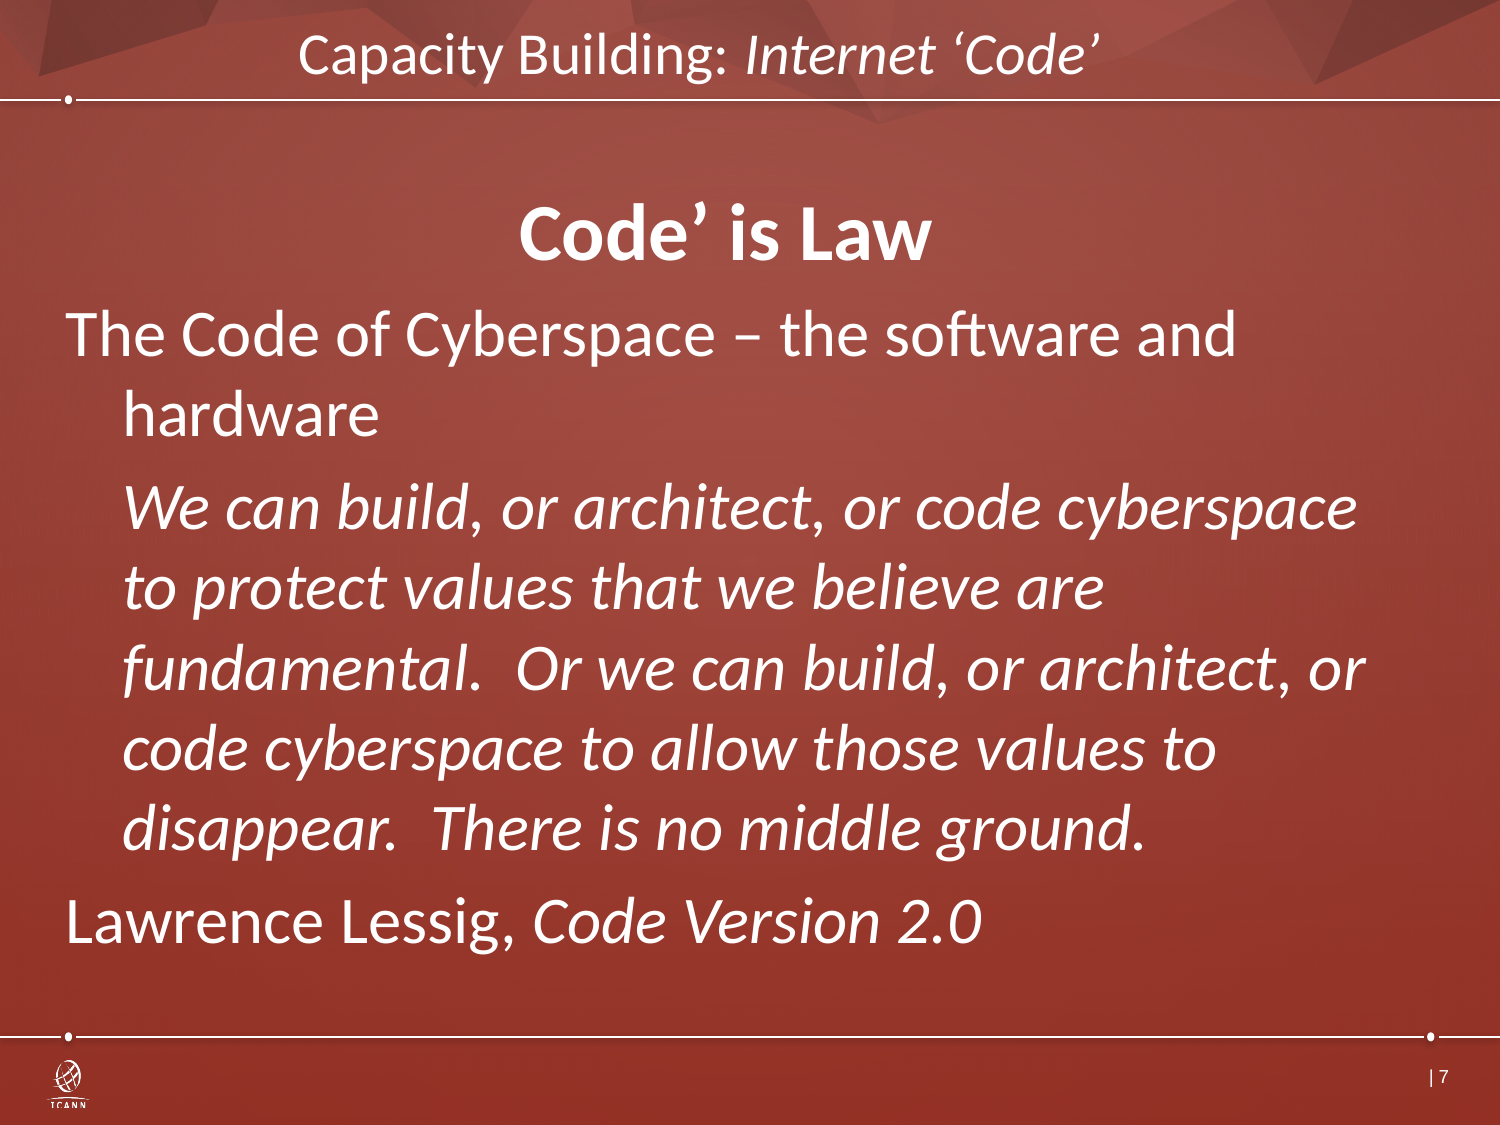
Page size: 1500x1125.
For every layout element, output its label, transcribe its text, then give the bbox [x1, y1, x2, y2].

title Capacity Building: Internet ‘Code’ [51, 6, 1349, 95]
picture [0, 0, 1500, 1125]
text_box Code’ is Law The Code of Cyberspace – the software and hardware We can build, or architect, or code cyberspace to protect values that we believe are fundamental. Or we can build, or architect, or code cyberspace to allow those values to disappear. There is no middle ground. Lawrence Lessig, Code Version 2.0 [51, 171, 1402, 972]
